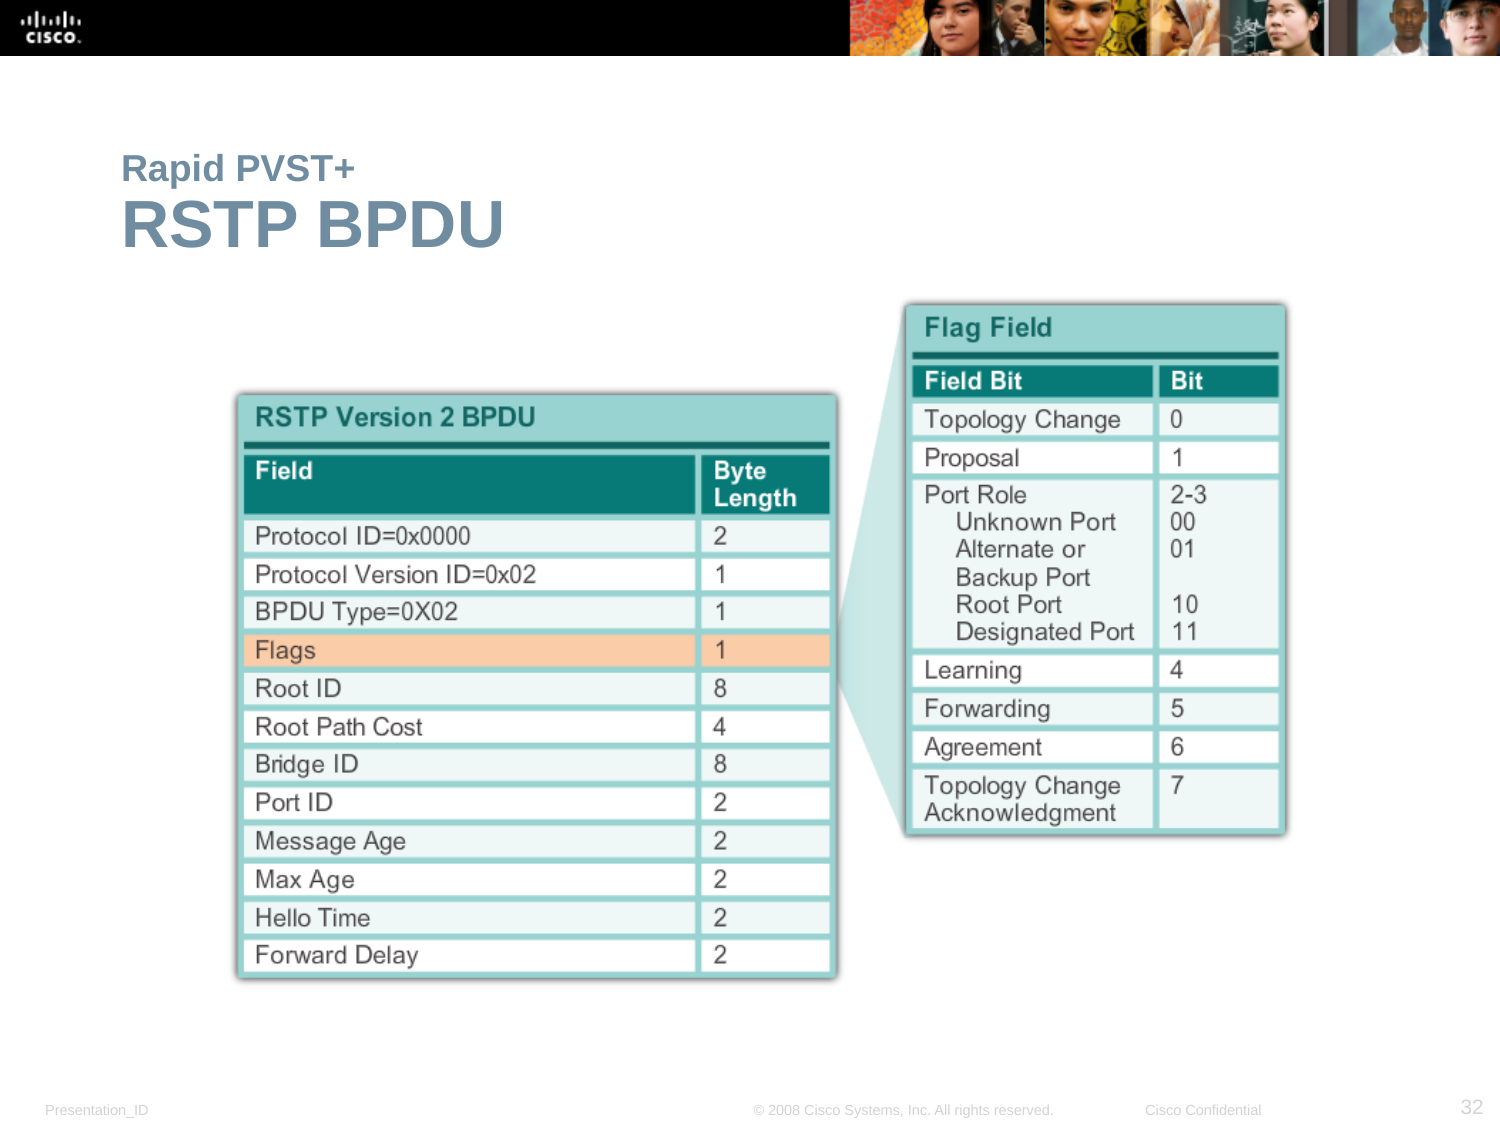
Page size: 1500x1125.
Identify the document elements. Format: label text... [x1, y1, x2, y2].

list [107, 286, 1411, 995]
picture [0, 0, 1500, 56]
title Rapid PVST+ RSTP BPDU [107, 130, 1444, 269]
